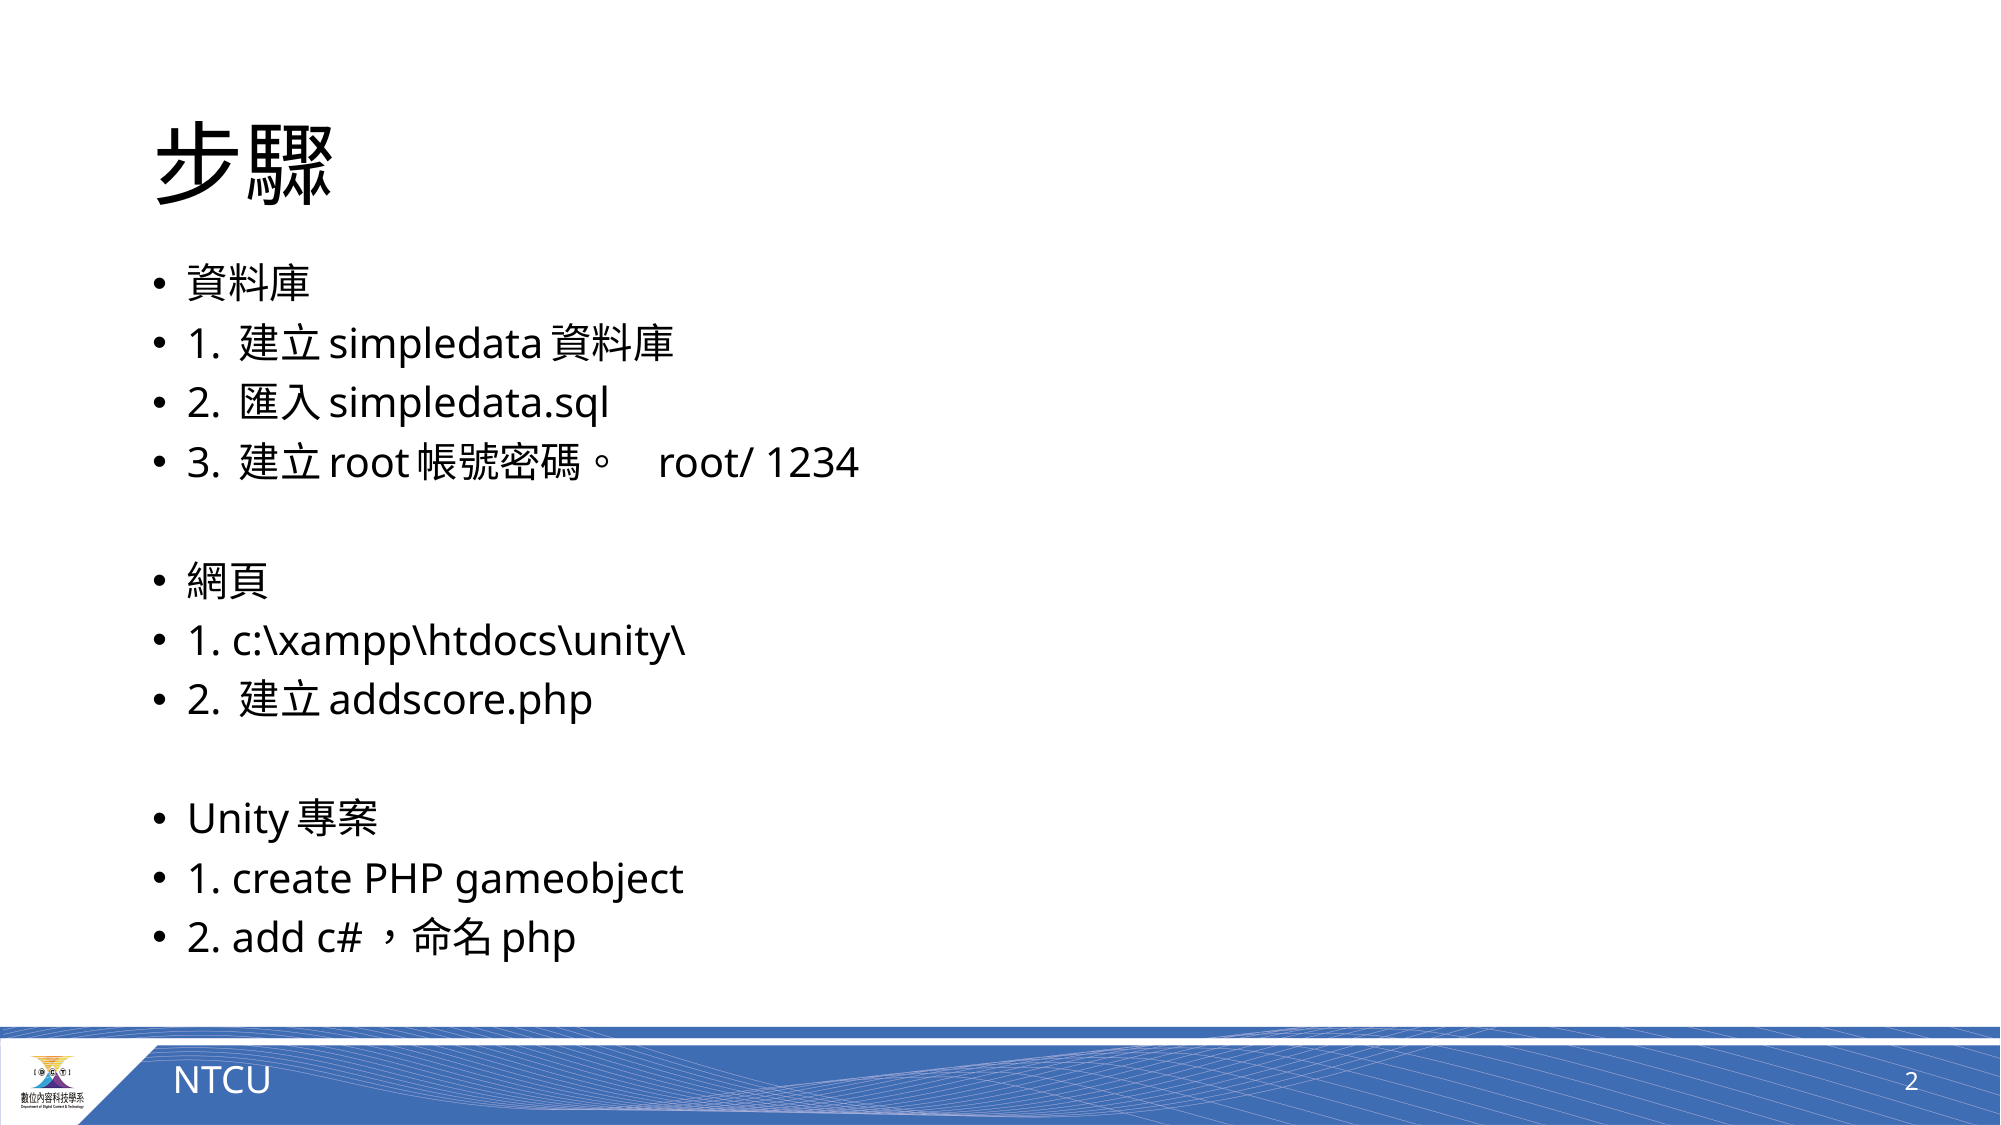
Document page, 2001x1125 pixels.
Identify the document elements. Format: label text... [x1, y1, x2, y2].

picture [0, 0, 2000, 1125]
slide_number 2 [1483, 1052, 1934, 1113]
list 資料庫 1. 建立simpledata資料庫 2. 匯入simpledata.sql 3. 建立root帳號密碼。 root/ 1234 網頁 1. c:\xampp\htdocs\unity\ 2. 建立addscore.php Unity專案 1. create PHP gameobject 2. add c#，命名php [137, 255, 1863, 970]
title 步驟 [137, 59, 1863, 255]
